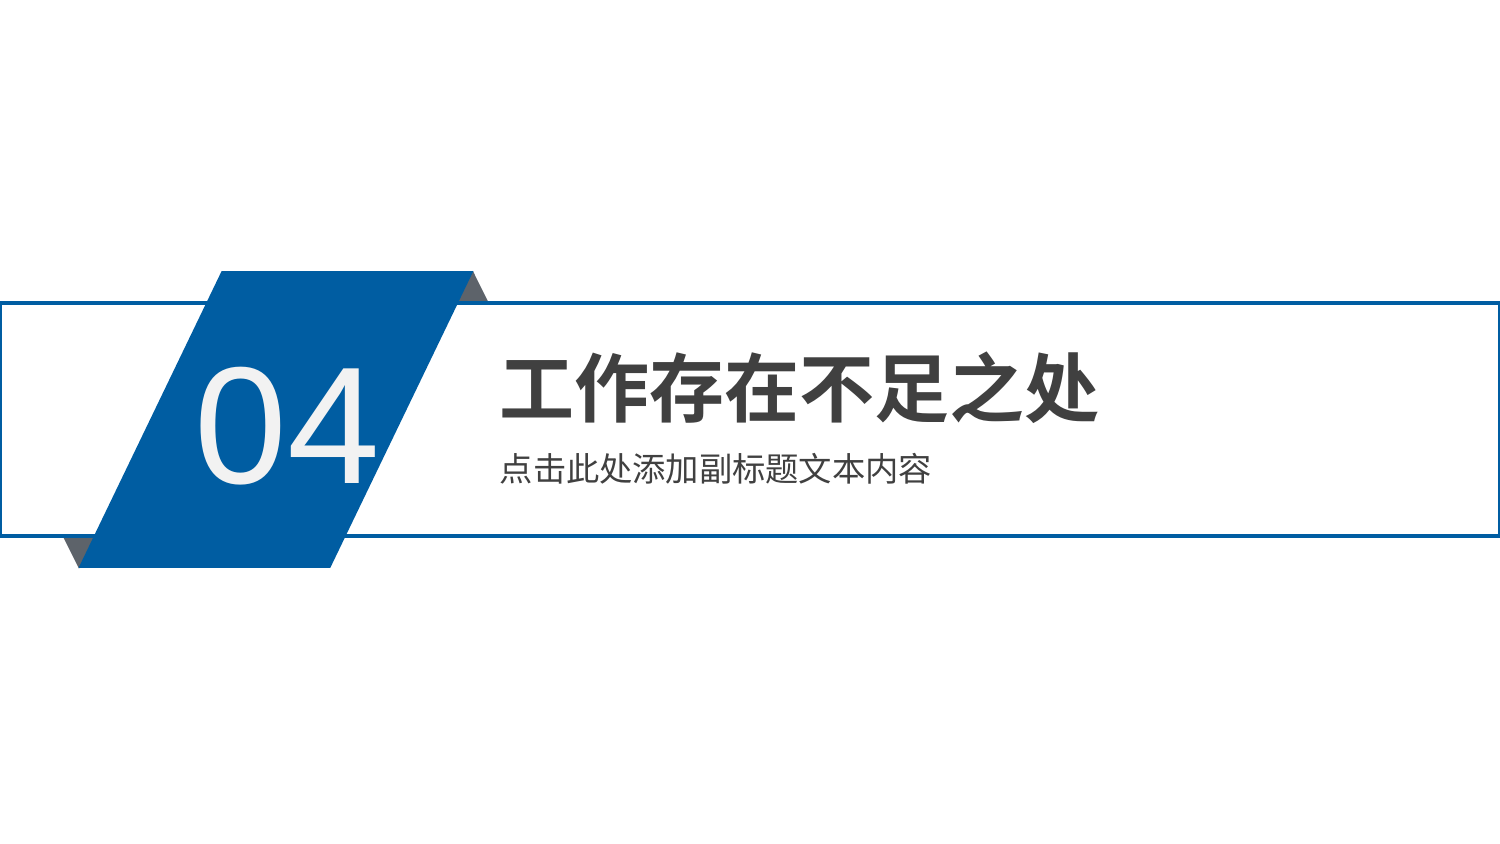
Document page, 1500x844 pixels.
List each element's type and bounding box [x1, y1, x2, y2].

text_box [0, 270, 1500, 569]
